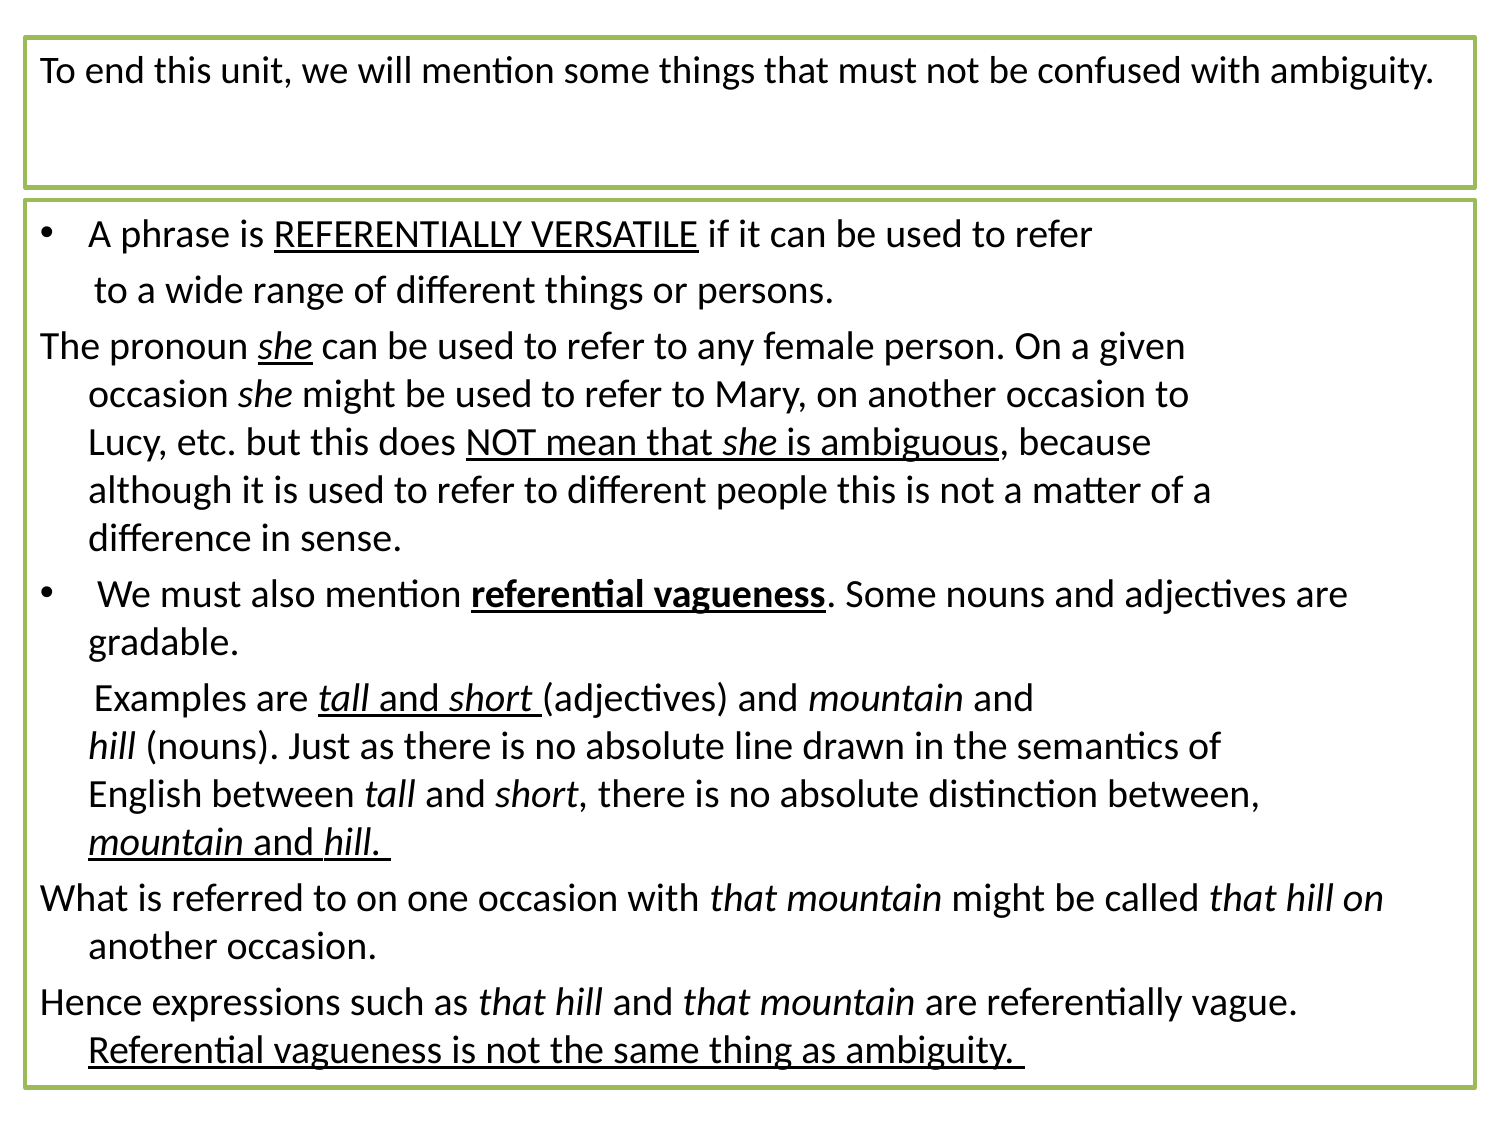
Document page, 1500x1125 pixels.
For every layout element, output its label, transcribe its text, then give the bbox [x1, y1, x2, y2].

list A phrase is REFERENTIALLY VERSATILE if it can be used to refer to a wide range of different things or persons. The pronoun she can be used to refer to any female person. On a given occasion she might be used to refer to Mary, on another occasion to Lucy, etc. but this does NOT mean that she is ambiguous, because although it is used to refer to different people this is not a matter of a difference in sense. We must also mention referential vagueness. Some nouns and adjectives are gradable. Examples are tall and short (adjectives) and mountain and hill (nouns). Just as there is no absolute line drawn in the semantics of English between tall and short, there is no absolute distinction between, mountain and hill. What is referred to on one occasion with that mountain might be called that hill on another occasion. Hence expressions such as that hill and that mountain are referentially vague. Referential vagueness is not the same thing as ambiguity. [23, 198, 1477, 1090]
title To end this unit, we will mention some things that must not be confused with ambiguity. [23, 35, 1477, 190]
